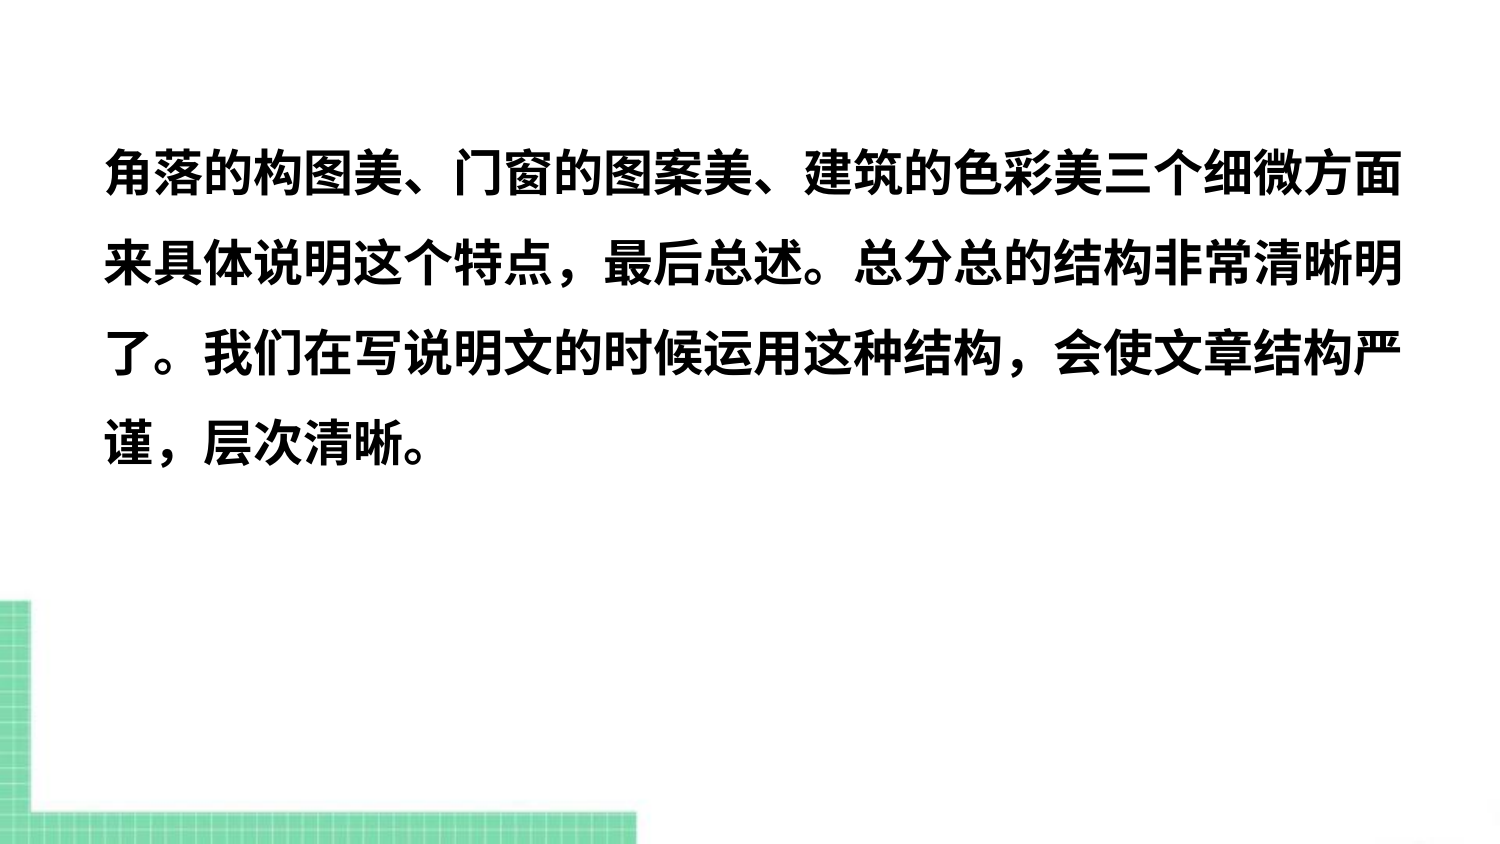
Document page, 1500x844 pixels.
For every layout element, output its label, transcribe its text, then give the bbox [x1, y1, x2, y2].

text_box 角落的构图美、门窗的图案美、建筑的色彩美三个细微方面来具体说明这个特点，最后总述。总分总的结构非常清晰明了。我们在写说明文的时候运用这种结构，会使文章结构严谨，层次清晰。 [88, 103, 1447, 479]
picture [0, 0, 1500, 844]
